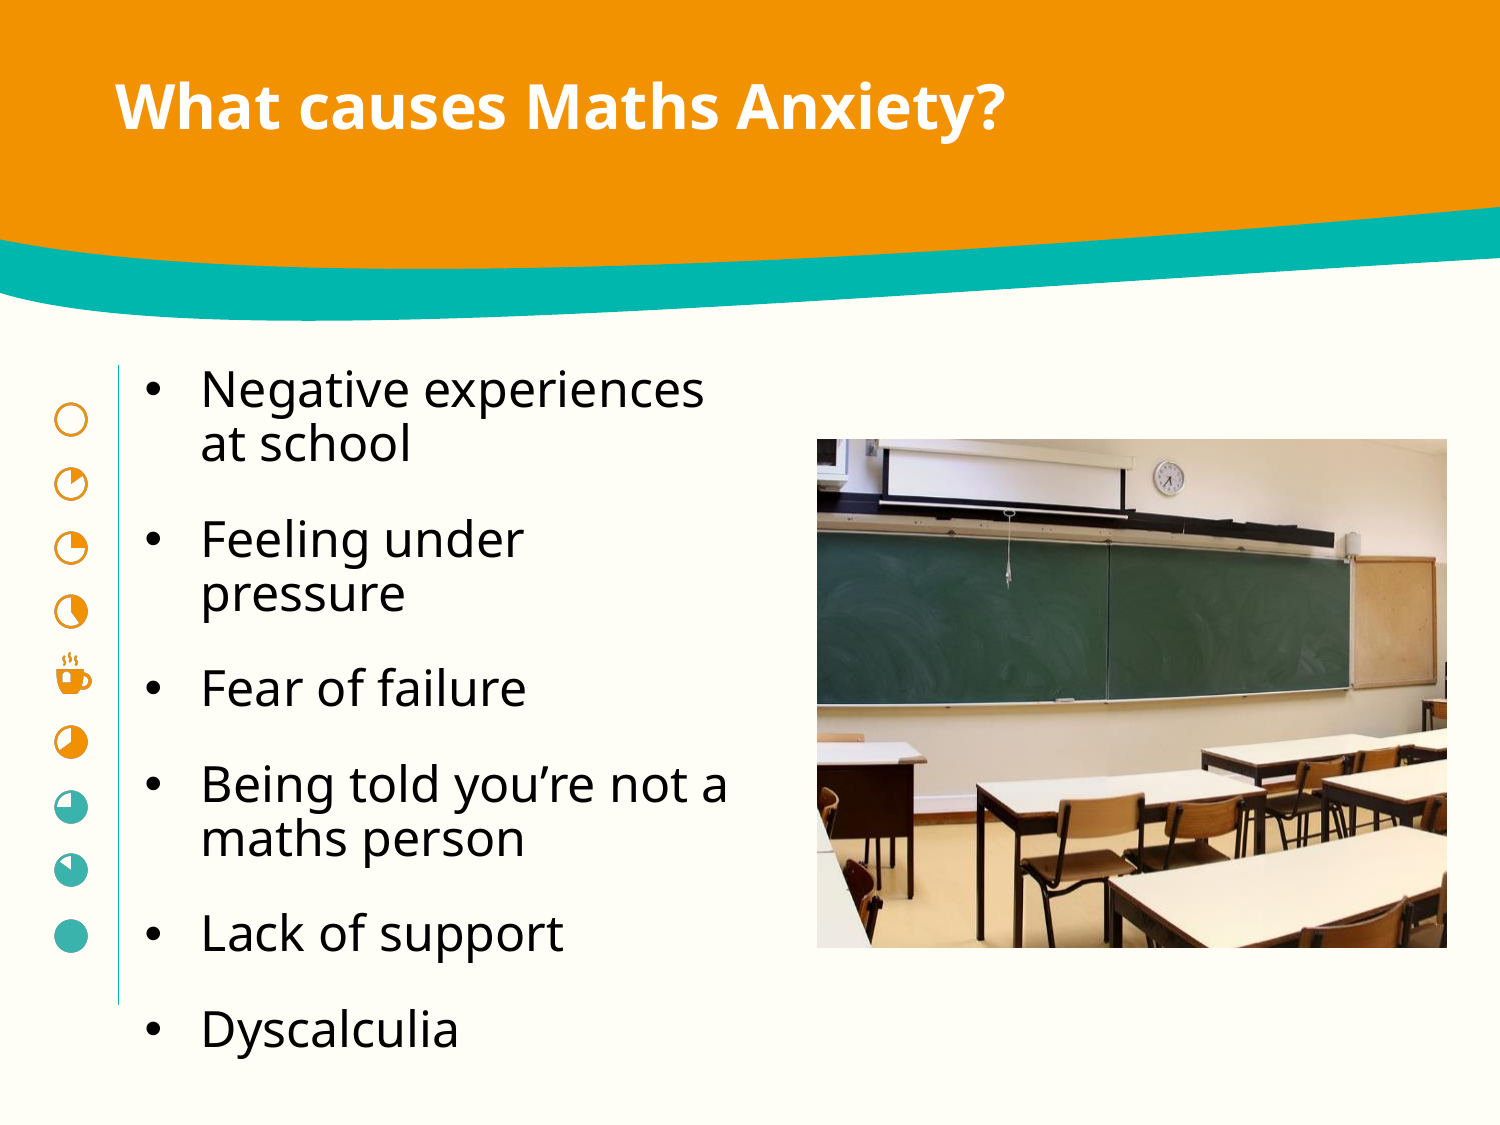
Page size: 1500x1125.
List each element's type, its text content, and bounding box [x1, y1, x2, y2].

picture [50, 463, 92, 505]
picture [816, 439, 1447, 948]
picture [50, 721, 92, 763]
list What causes Maths Anxiety? [100, 67, 1411, 258]
picture [47, 646, 101, 700]
picture [50, 398, 92, 441]
picture [50, 786, 92, 828]
picture [50, 527, 92, 569]
picture [50, 849, 92, 891]
list Negative experiences at school Feeling under pressure Fear of failure Being told you’re not a maths person Lack of support Dyscalculia [129, 356, 750, 1005]
picture [50, 590, 92, 633]
picture [50, 915, 92, 957]
